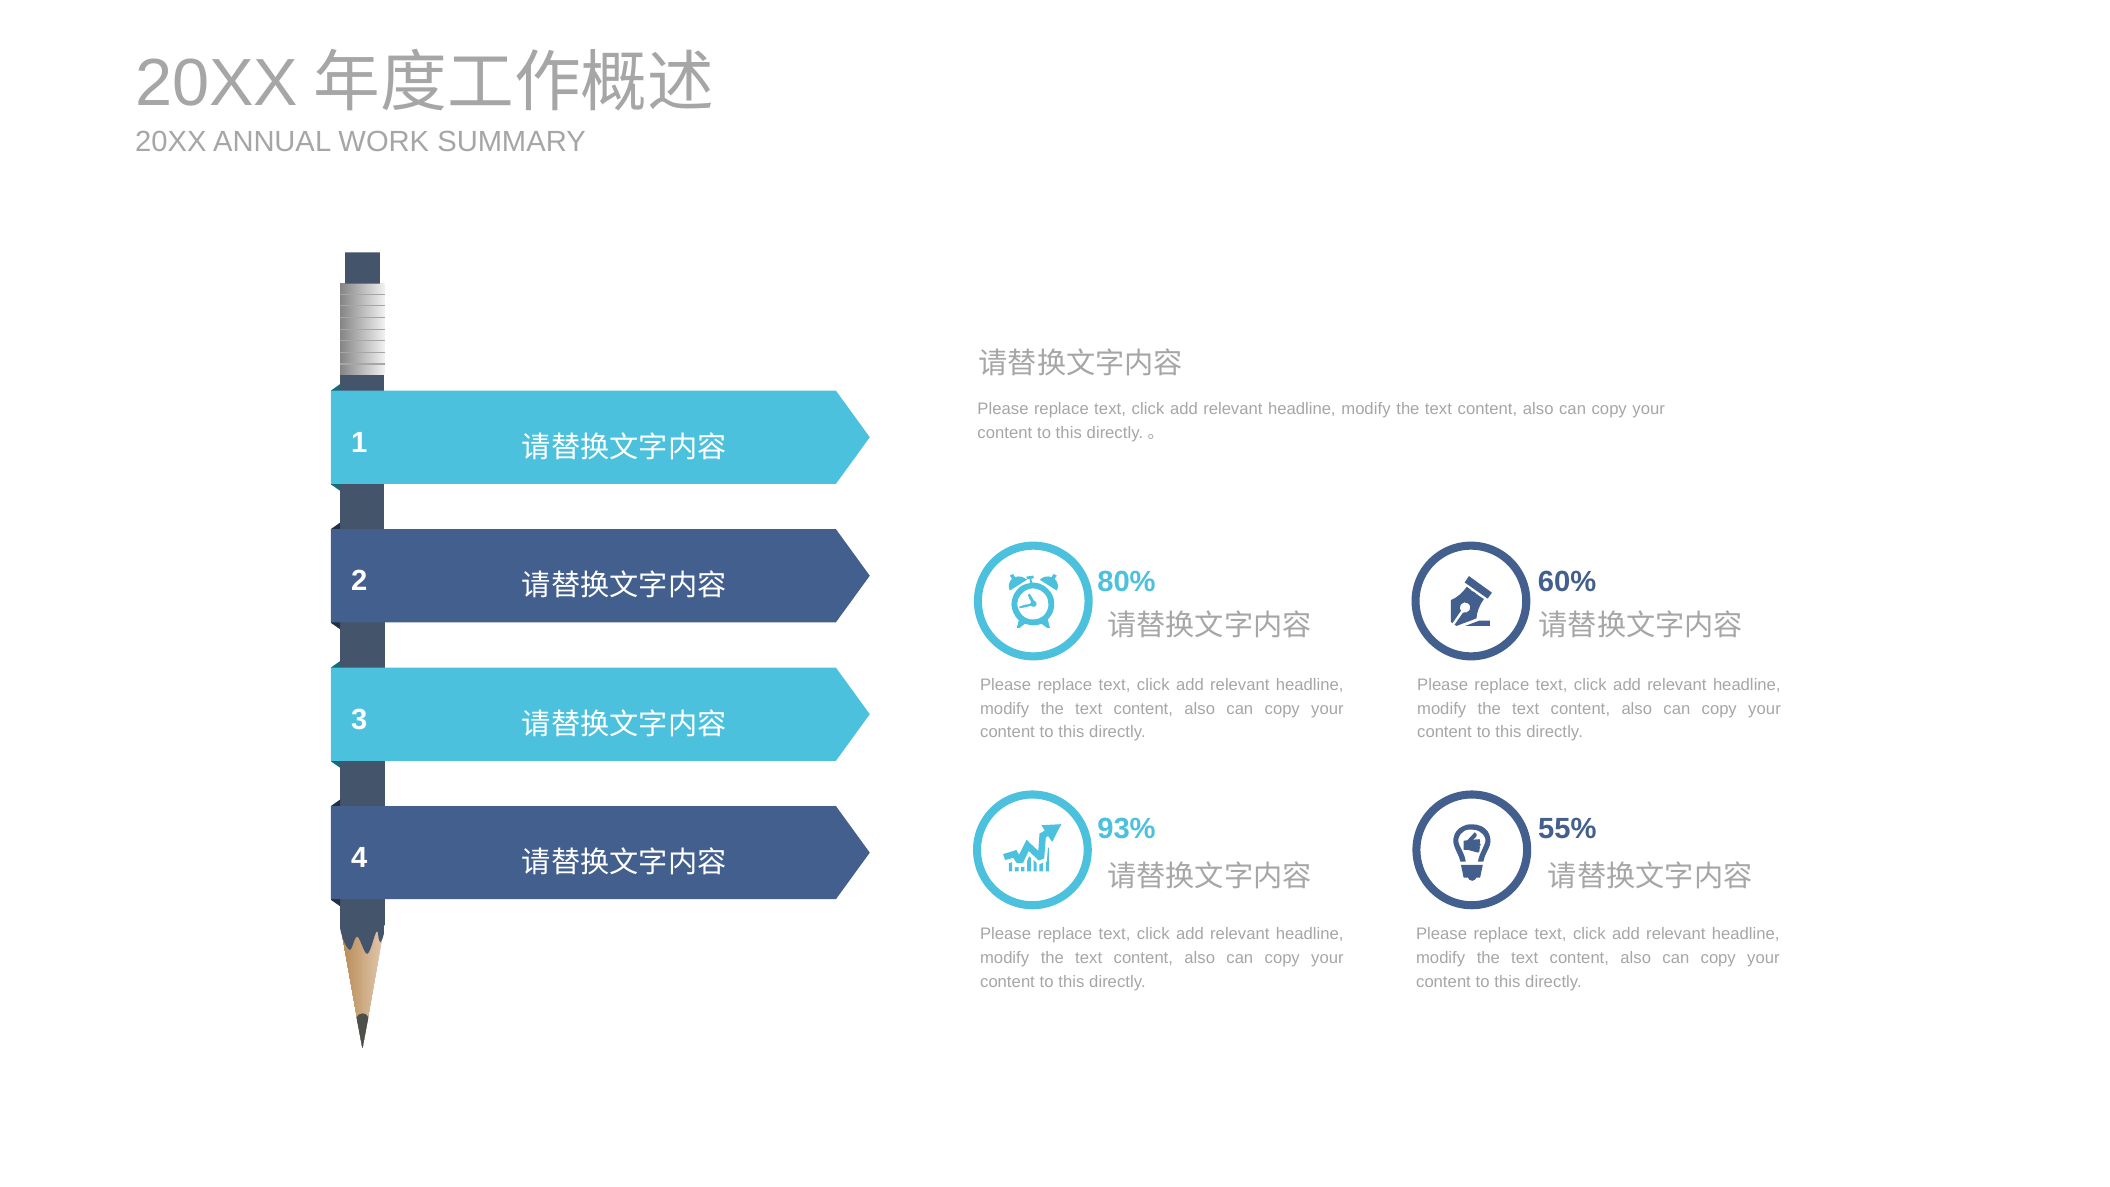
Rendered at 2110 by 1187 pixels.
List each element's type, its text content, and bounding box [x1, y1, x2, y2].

text_box [1008, 573, 1055, 628]
text_box [971, 789, 1092, 911]
text_box Please replace text, click add relevant headline, modify the text content, also can copy your content to this directly. [1402, 662, 1796, 749]
text_box 请替换文字内容 [1092, 842, 1328, 900]
text_box 80% [1082, 547, 1171, 605]
text_box [972, 540, 1092, 662]
text_box [1411, 789, 1533, 911]
text_box [1039, 862, 1044, 872]
text_box [1039, 573, 1058, 591]
text_box 请替换文字内容 [963, 330, 1199, 386]
text_box Please replace text, click add relevant headline, modify the text content, also can copy your content to this directly. [1401, 912, 1795, 999]
text_box [1003, 824, 1062, 864]
text_box Please replace text, click add relevant headline, modify the text content, also can copy your content to this directly. [965, 912, 1359, 999]
text_box [1450, 576, 1492, 626]
text_box 20XX ANNUAL WORK SUMMARY [135, 122, 596, 158]
text_box [1033, 860, 1037, 872]
text_box [1410, 540, 1523, 662]
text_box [330, 252, 870, 1049]
text_box Please replace text, click add relevant headline, modify the text content, also can copy your content to this directly. [965, 662, 1359, 749]
text_box 请替换文字内容 [1533, 842, 1768, 900]
text_box Please replace text, click add relevant headline, modify the text content, also can copy your content to this directly.。 [962, 386, 1681, 449]
text_box 请替换文字内容 [1092, 592, 1328, 649]
text_box 20XX年度工作概述 [135, 38, 783, 119]
text_box [1027, 856, 1031, 872]
text_box [1045, 847, 1049, 872]
text_box 93% [1082, 795, 1171, 853]
text_box [1460, 864, 1483, 881]
text_box [1453, 824, 1491, 862]
text_box 55% [1523, 795, 1612, 853]
text_box 60% [1523, 547, 1612, 605]
text_box [1008, 862, 1013, 872]
text_box 请替换文字内容 [1523, 592, 1759, 649]
